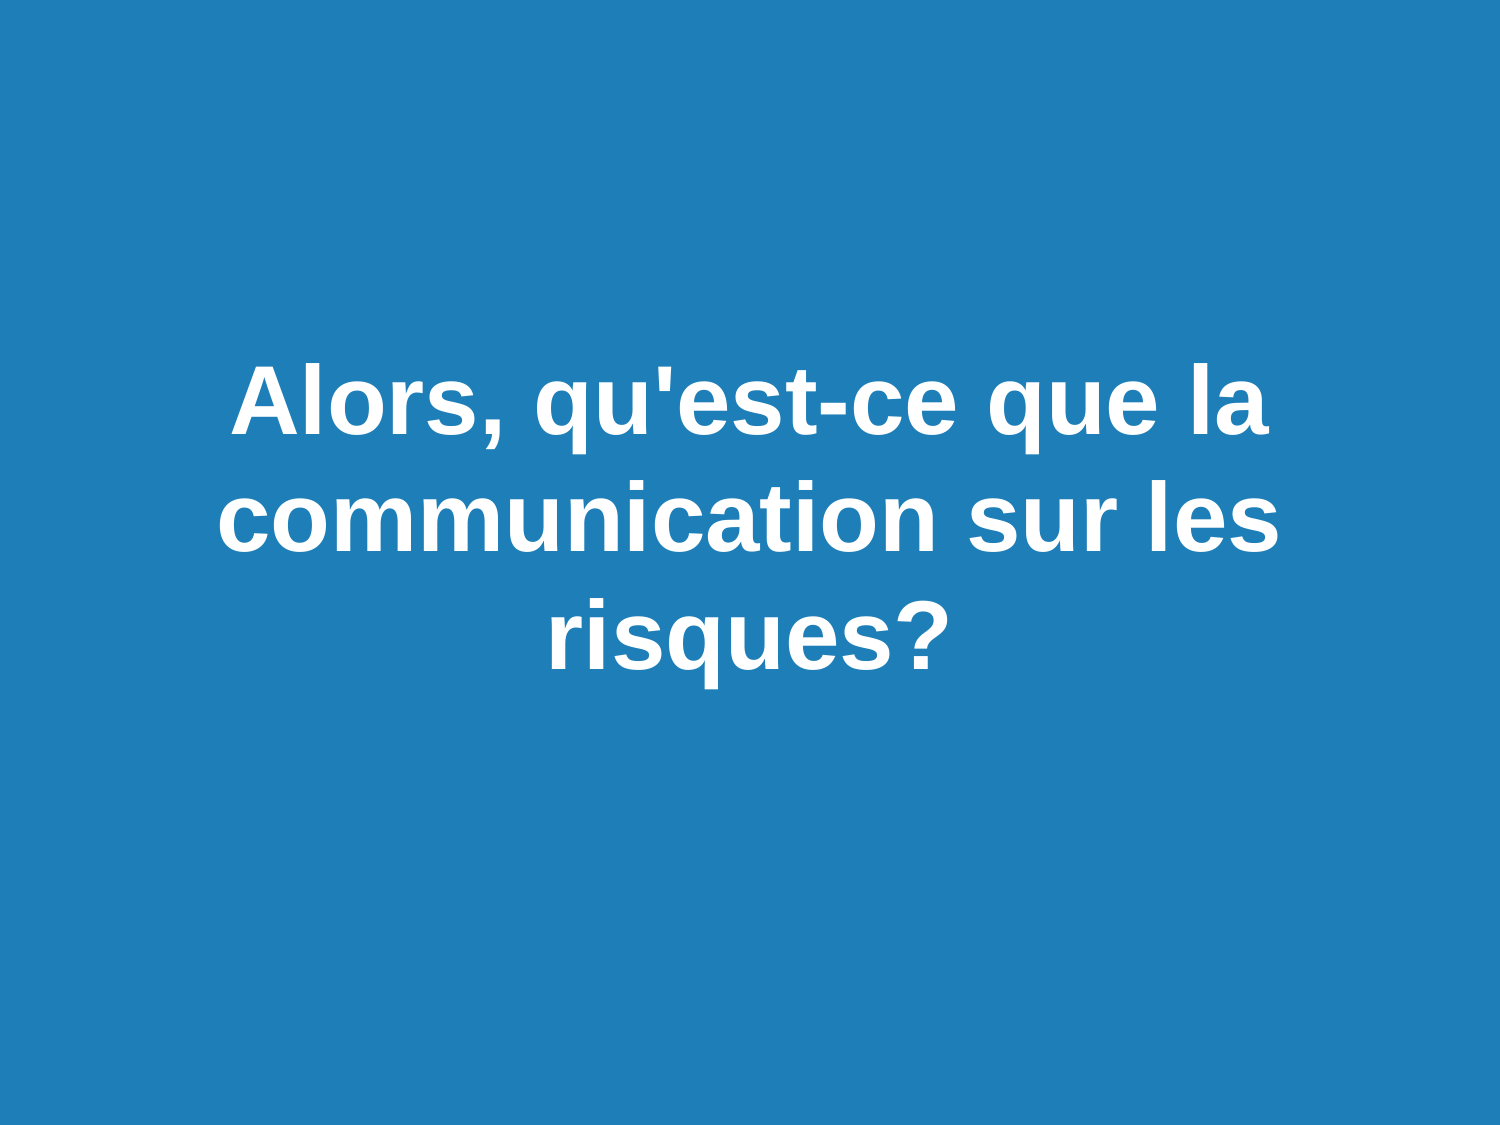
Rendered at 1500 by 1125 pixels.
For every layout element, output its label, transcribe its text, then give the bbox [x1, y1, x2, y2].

text_box Alors, qu'est-ce que la communication sur les risques? [0, 328, 1500, 533]
